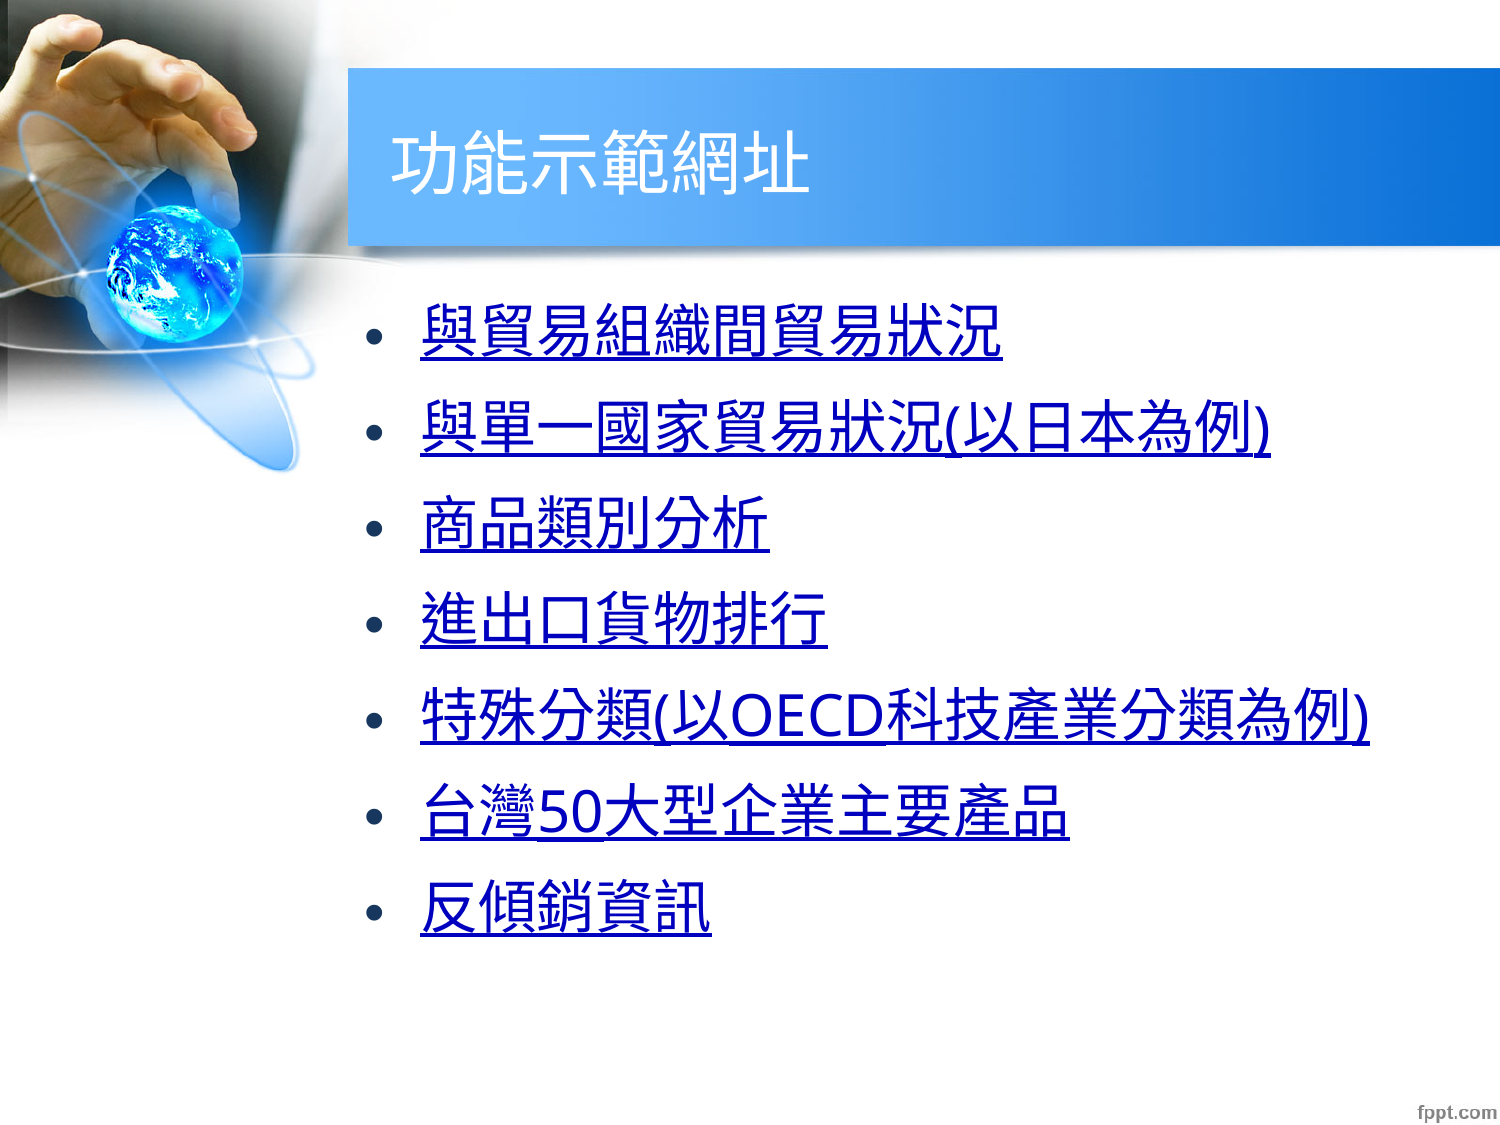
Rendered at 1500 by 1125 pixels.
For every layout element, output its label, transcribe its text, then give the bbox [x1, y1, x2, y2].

picture [0, 0, 1500, 1125]
title 功能示範網址 [374, 111, 1452, 212]
list 與貿易組織間貿易狀況 與單一國家貿易狀況(以日本為例) 商品類別分析 進出口貨物排行 特殊分類(以OECD科技產業分類為例) 台灣50大型企業主要產品 反傾銷資訊 [349, 286, 1402, 1039]
